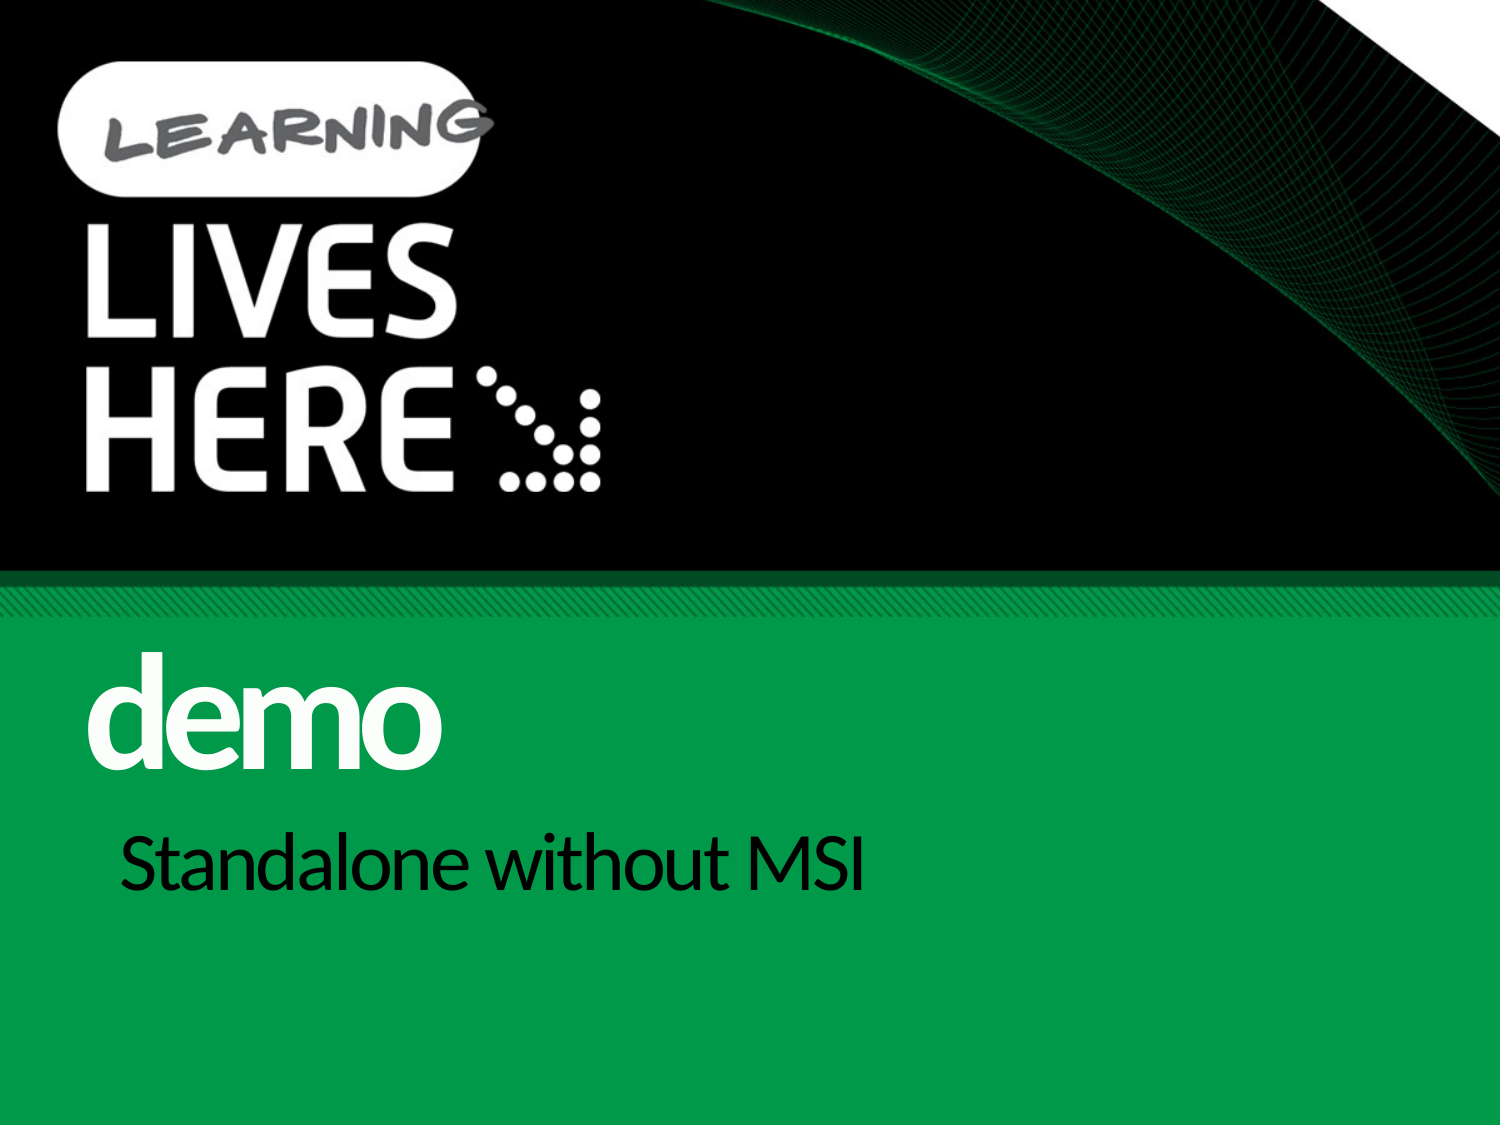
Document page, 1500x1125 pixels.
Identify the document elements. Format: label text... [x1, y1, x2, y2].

picture [0, 0, 1500, 1125]
title Standalone without MSI [119, 818, 1375, 943]
list demo [83, 625, 1344, 800]
